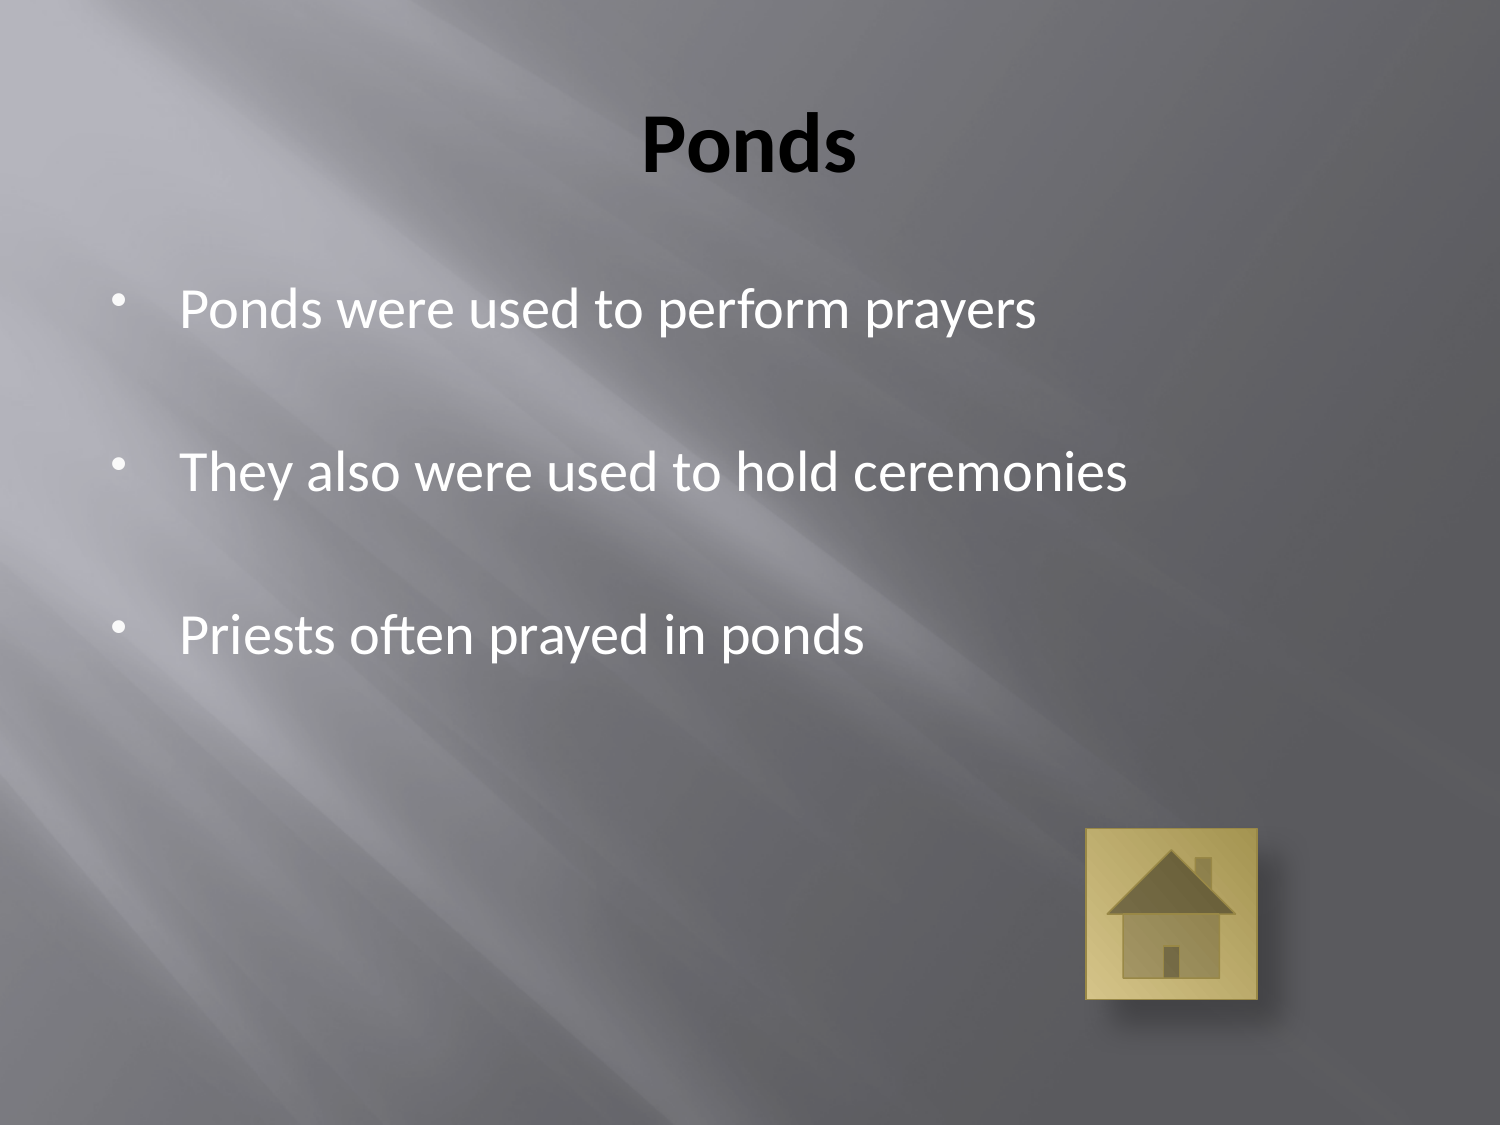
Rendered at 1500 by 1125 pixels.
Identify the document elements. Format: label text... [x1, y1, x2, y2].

list Ponds were used to perform prayers They also were used to hold ceremonies Priests often prayed in ponds [75, 262, 1425, 1035]
title Ponds [75, 45, 1425, 233]
text_box [1085, 828, 1258, 1000]
